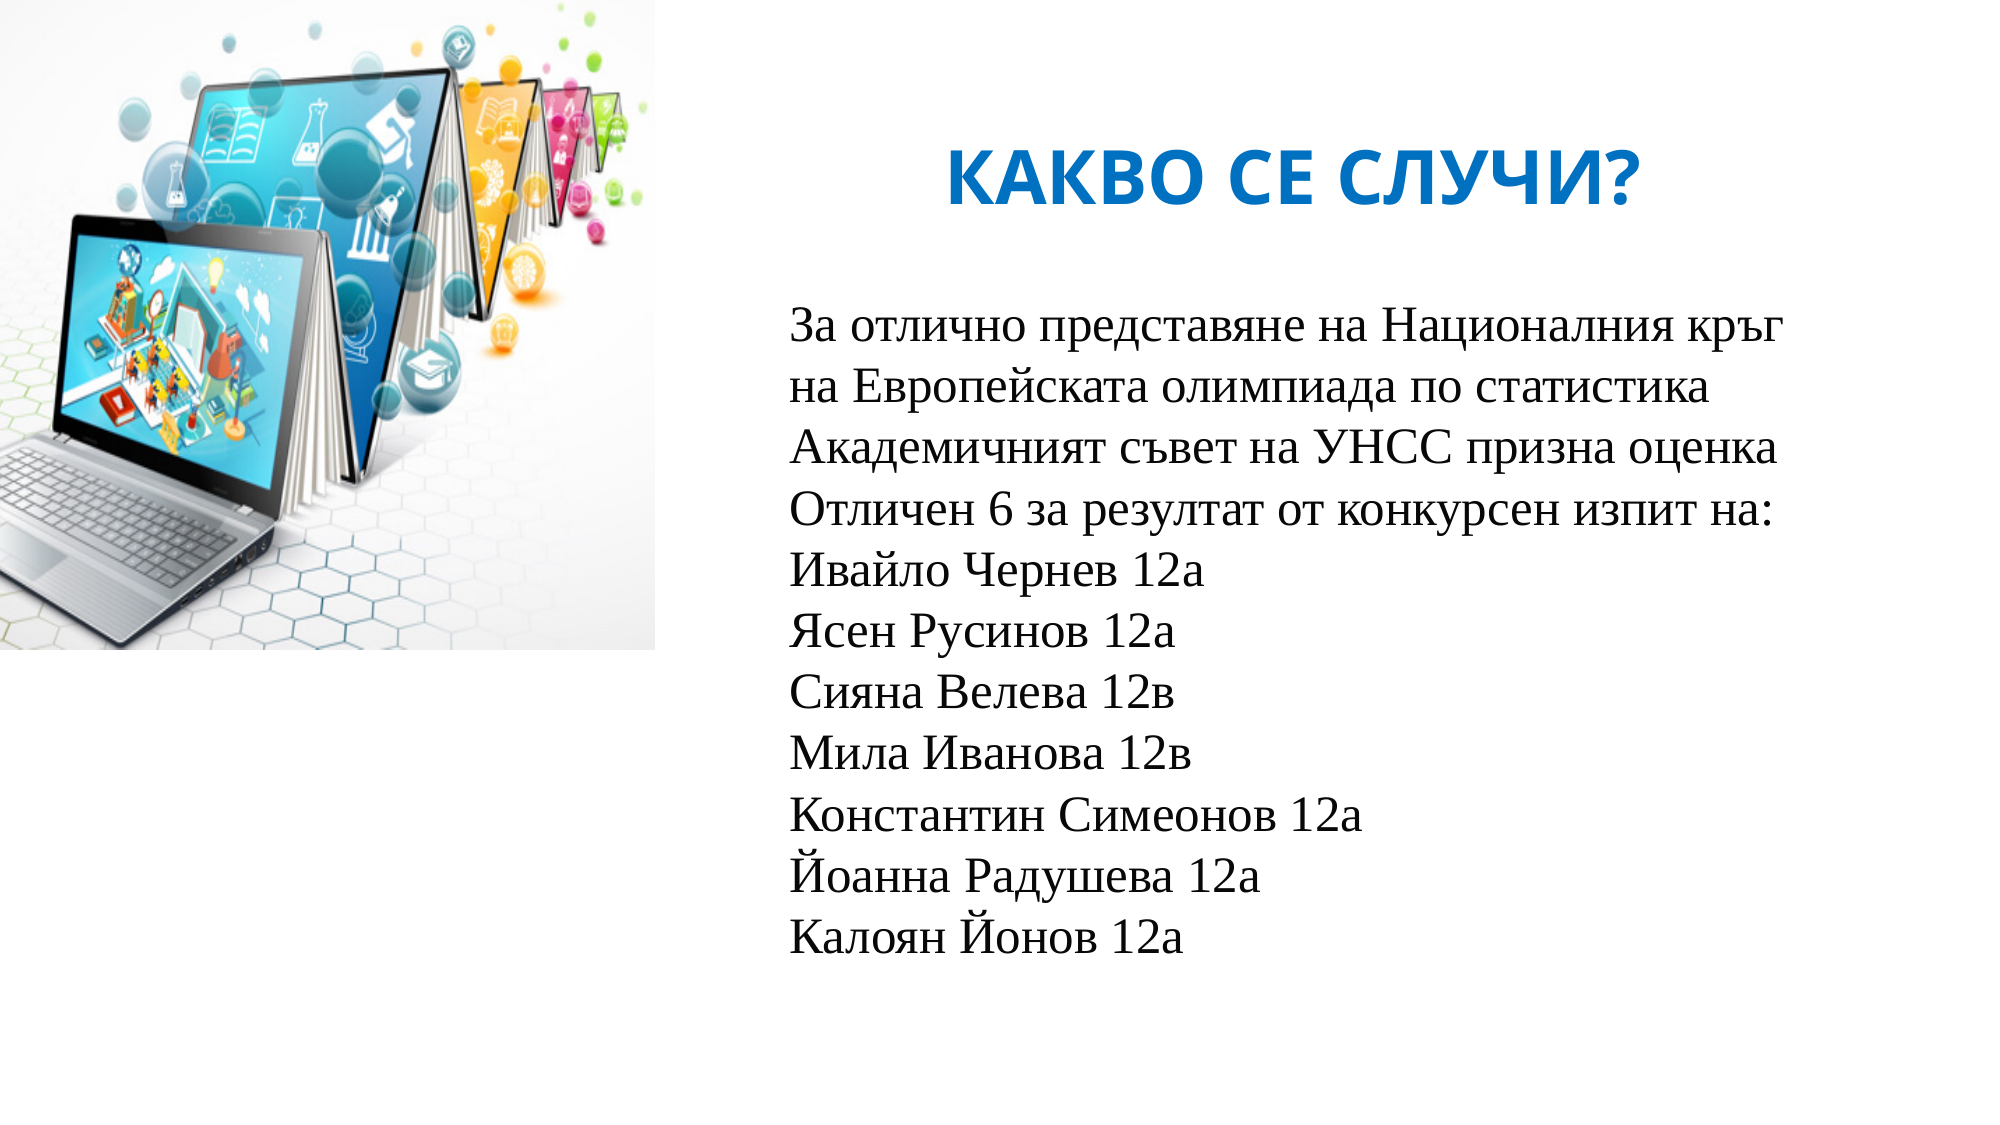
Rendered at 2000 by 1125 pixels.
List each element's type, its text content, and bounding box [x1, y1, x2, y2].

title КАКВО СЕ СЛУЧИ? [659, 70, 1975, 229]
picture [0, 0, 656, 651]
text_box За отлично представяне на Националния кръг на Европейската олимпиада по статистика Академичният съвет на УНСС призна оценка Отличен 6 за резултат от конкурсен изпит на: Ивайло Чернев 12а Ясен Русинов 12а Сияна Велева 12в Мила Иванова 12в Константин Симеонов 12а Йоанна Радушева 12а Калоян Йонов 12а [774, 282, 1813, 971]
